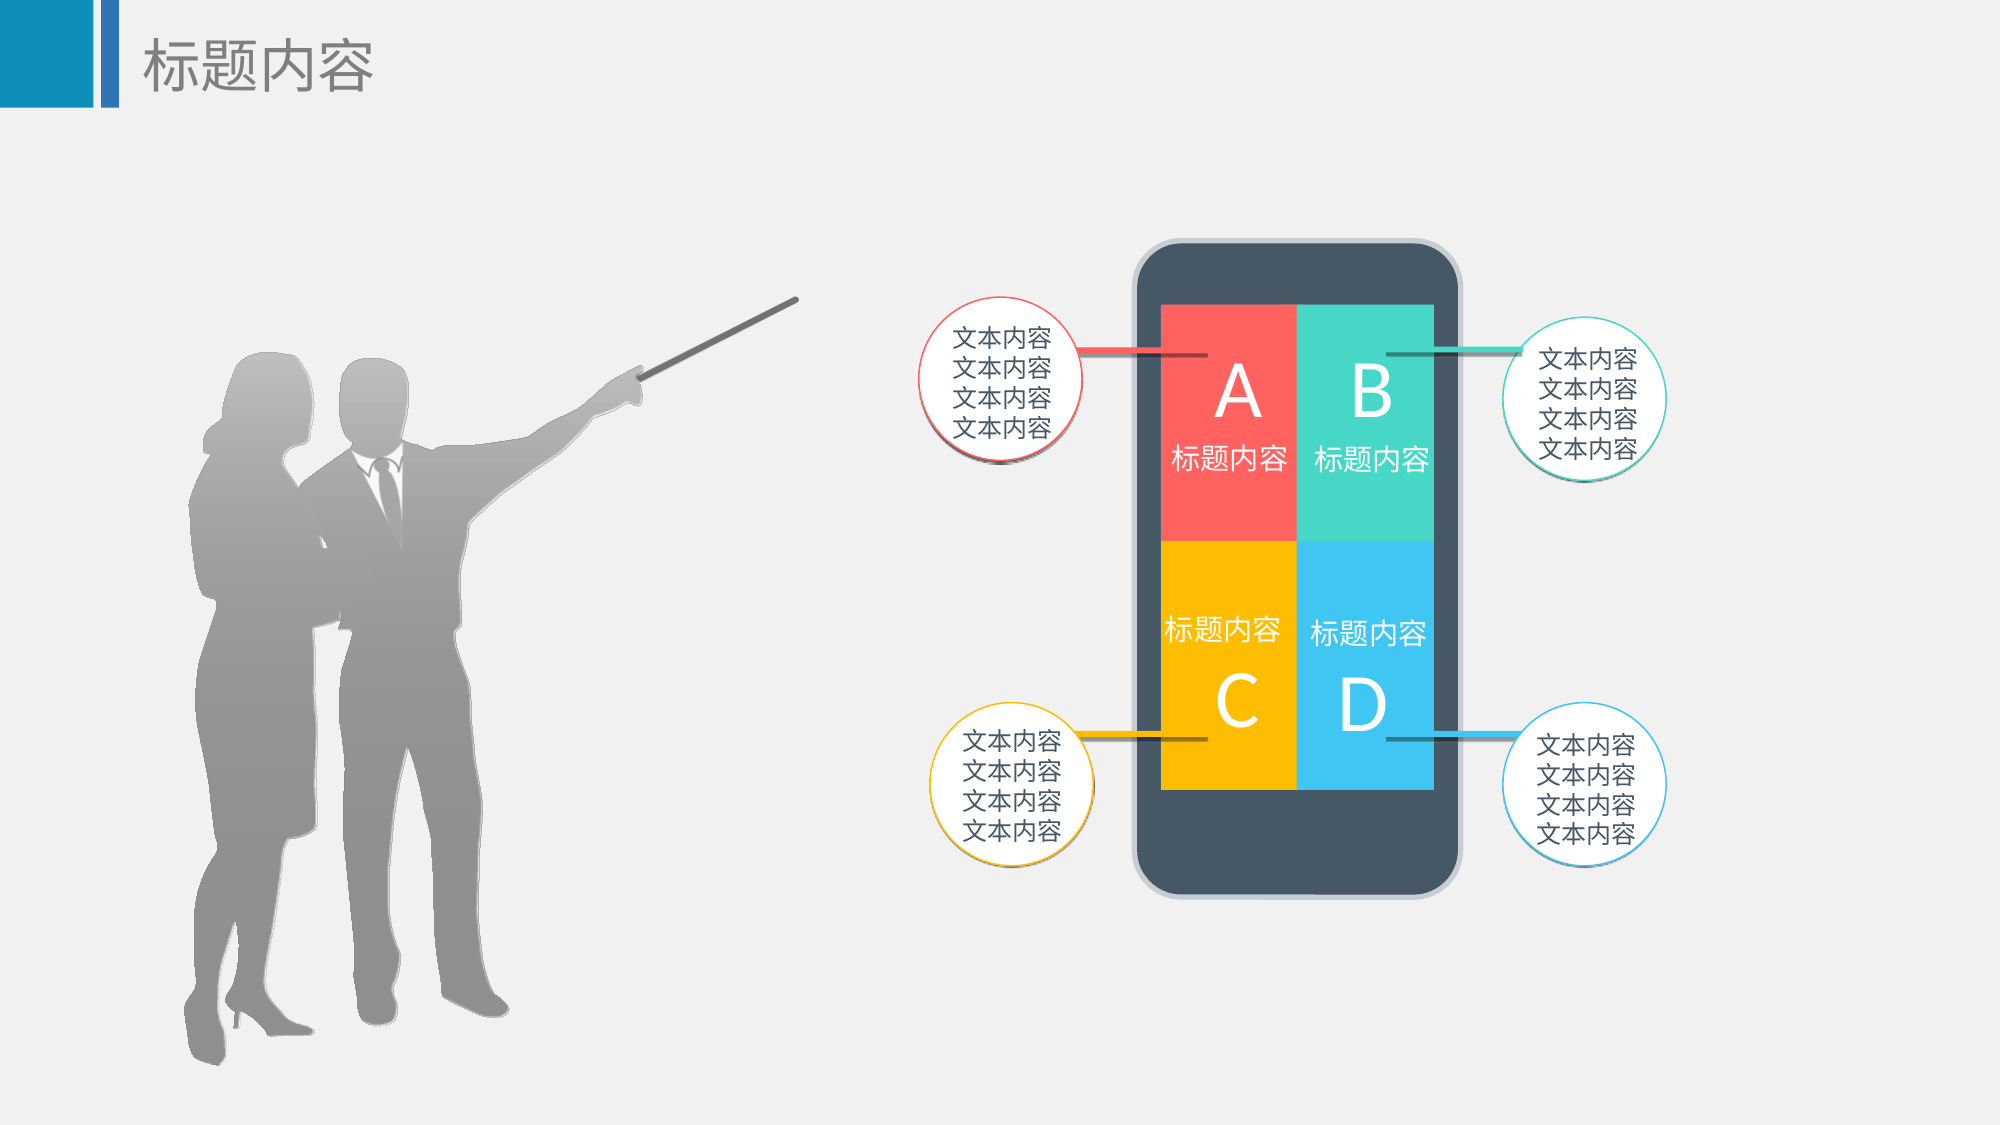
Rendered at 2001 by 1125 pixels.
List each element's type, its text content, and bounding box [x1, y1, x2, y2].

text_box [1502, 359, 1523, 453]
text_box 文本内容 文本内容 文本内容 文本内容 [1523, 336, 1673, 472]
text_box [929, 733, 948, 836]
text_box [1547, 857, 1622, 866]
text_box [1464, 346, 1523, 353]
text_box 标题内容 [127, 21, 442, 107]
text_box [1502, 733, 1521, 836]
text_box [1548, 472, 1621, 481]
text_box [949, 297, 1052, 315]
text_box [1087, 347, 1131, 354]
text_box [918, 327, 937, 431]
text_box [1532, 702, 1637, 721]
text_box 文本内容 文本内容 文本内容 文本内容 [1521, 721, 1661, 857]
text_box [1464, 730, 1521, 737]
text_box [967, 853, 1056, 866]
text_box [1661, 755, 1667, 813]
text_box [962, 451, 1039, 461]
text_box [963, 702, 1060, 718]
text_box [101, 0, 119, 108]
text_box 文本内容 文本内容 文本内容 文本内容 [937, 315, 1087, 451]
text_box [0, 0, 94, 108]
text_box 文本内容 文本内容 文本内容 文本内容 [948, 718, 1095, 853]
text_box [1532, 317, 1637, 336]
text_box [1131, 237, 1464, 900]
text_box [1095, 730, 1131, 737]
picture [184, 296, 800, 1066]
